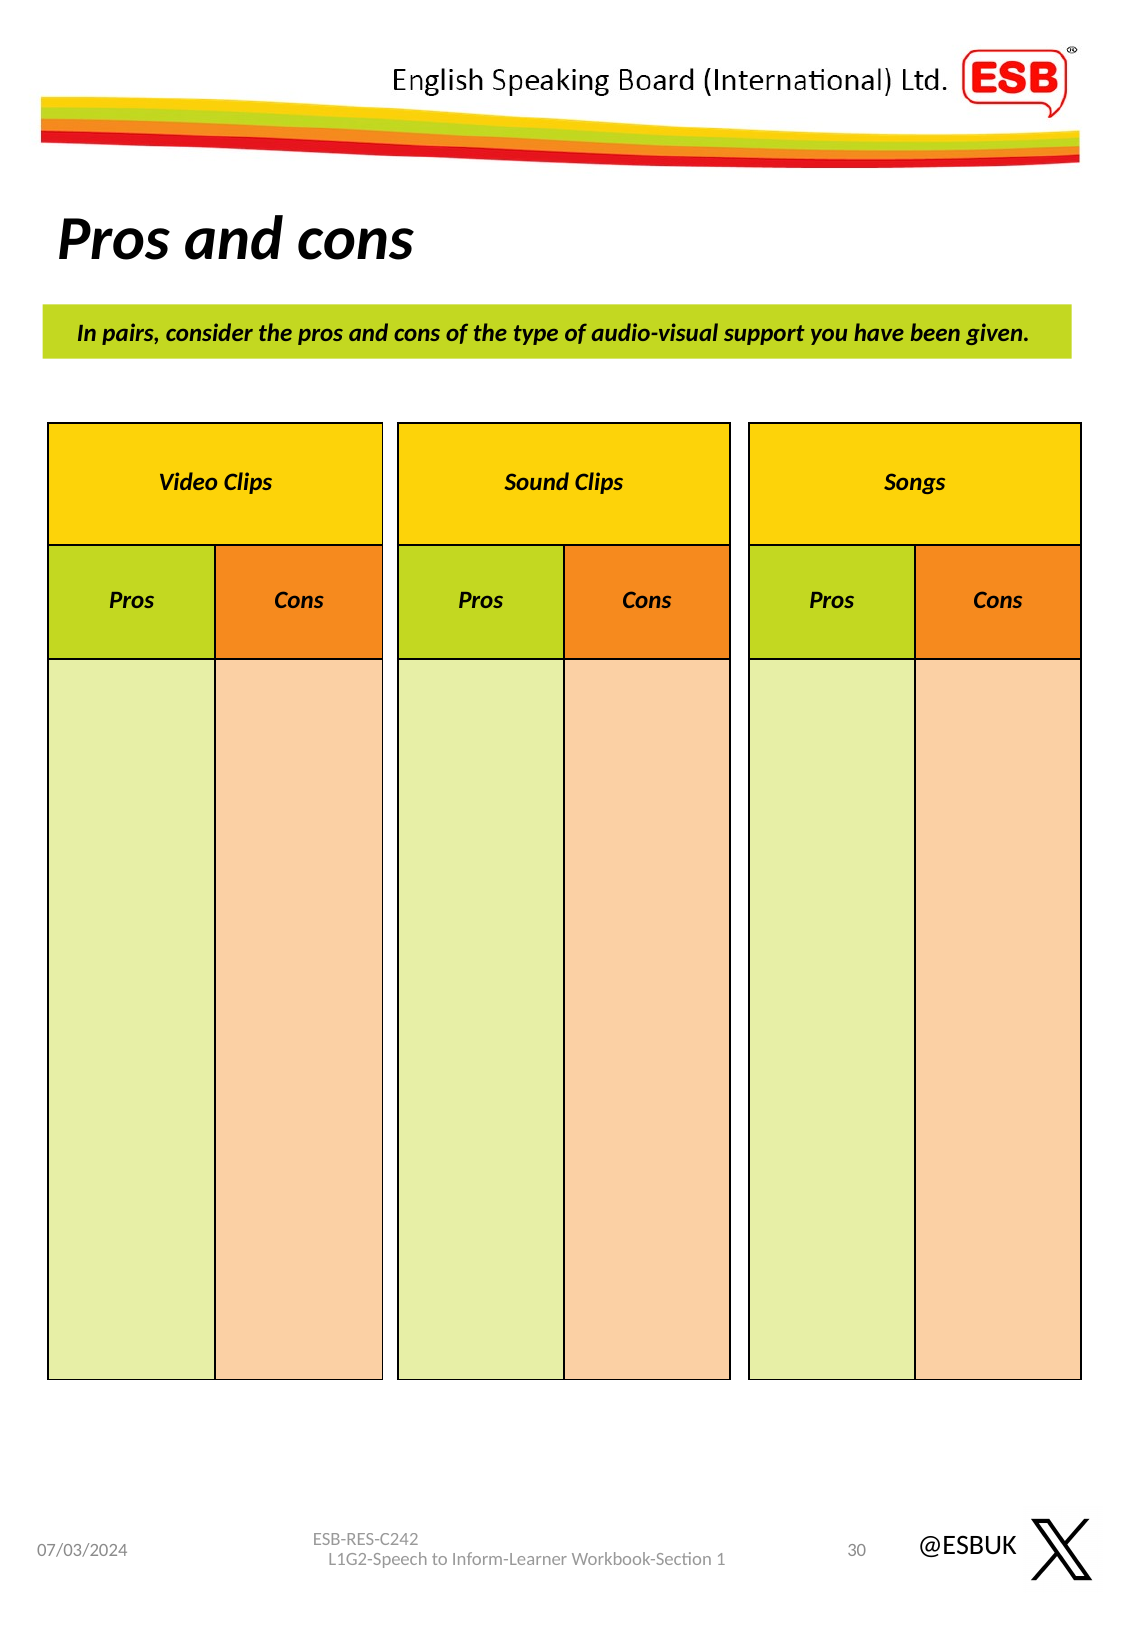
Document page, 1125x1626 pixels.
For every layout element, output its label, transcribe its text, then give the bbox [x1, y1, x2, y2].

table_cell [565, 660, 729, 1379]
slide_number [22, 1506, 276, 1593]
table_cell [49, 660, 214, 1379]
table_cell [399, 660, 563, 1379]
footer ESB-RES-C242 L1G2-Speech to Inform-Learner Workbook-Section 1 [296, 1506, 697, 1593]
text_box In pairs, consider the pros and cons of the type of audio-visual support you have been given. [42, 303, 1073, 360]
table_header Video Clips [49, 424, 382, 544]
table_cell [216, 660, 382, 1379]
table_cell [750, 660, 914, 1379]
table_cell Pros [49, 546, 214, 658]
table_cell Pros [750, 546, 914, 658]
picture [1022, 1506, 1103, 1593]
text_box Pros and cons [42, 198, 1014, 281]
slide_number 30 [697, 1506, 882, 1593]
table_cell Cons [565, 546, 729, 658]
table_header Sound Clips [399, 424, 729, 544]
table_header Songs [750, 424, 1080, 544]
picture [0, 1, 1125, 234]
table_cell Pros [399, 546, 563, 658]
table_cell Cons [916, 546, 1080, 658]
table_cell Cons [216, 546, 382, 658]
table_cell [916, 660, 1080, 1379]
